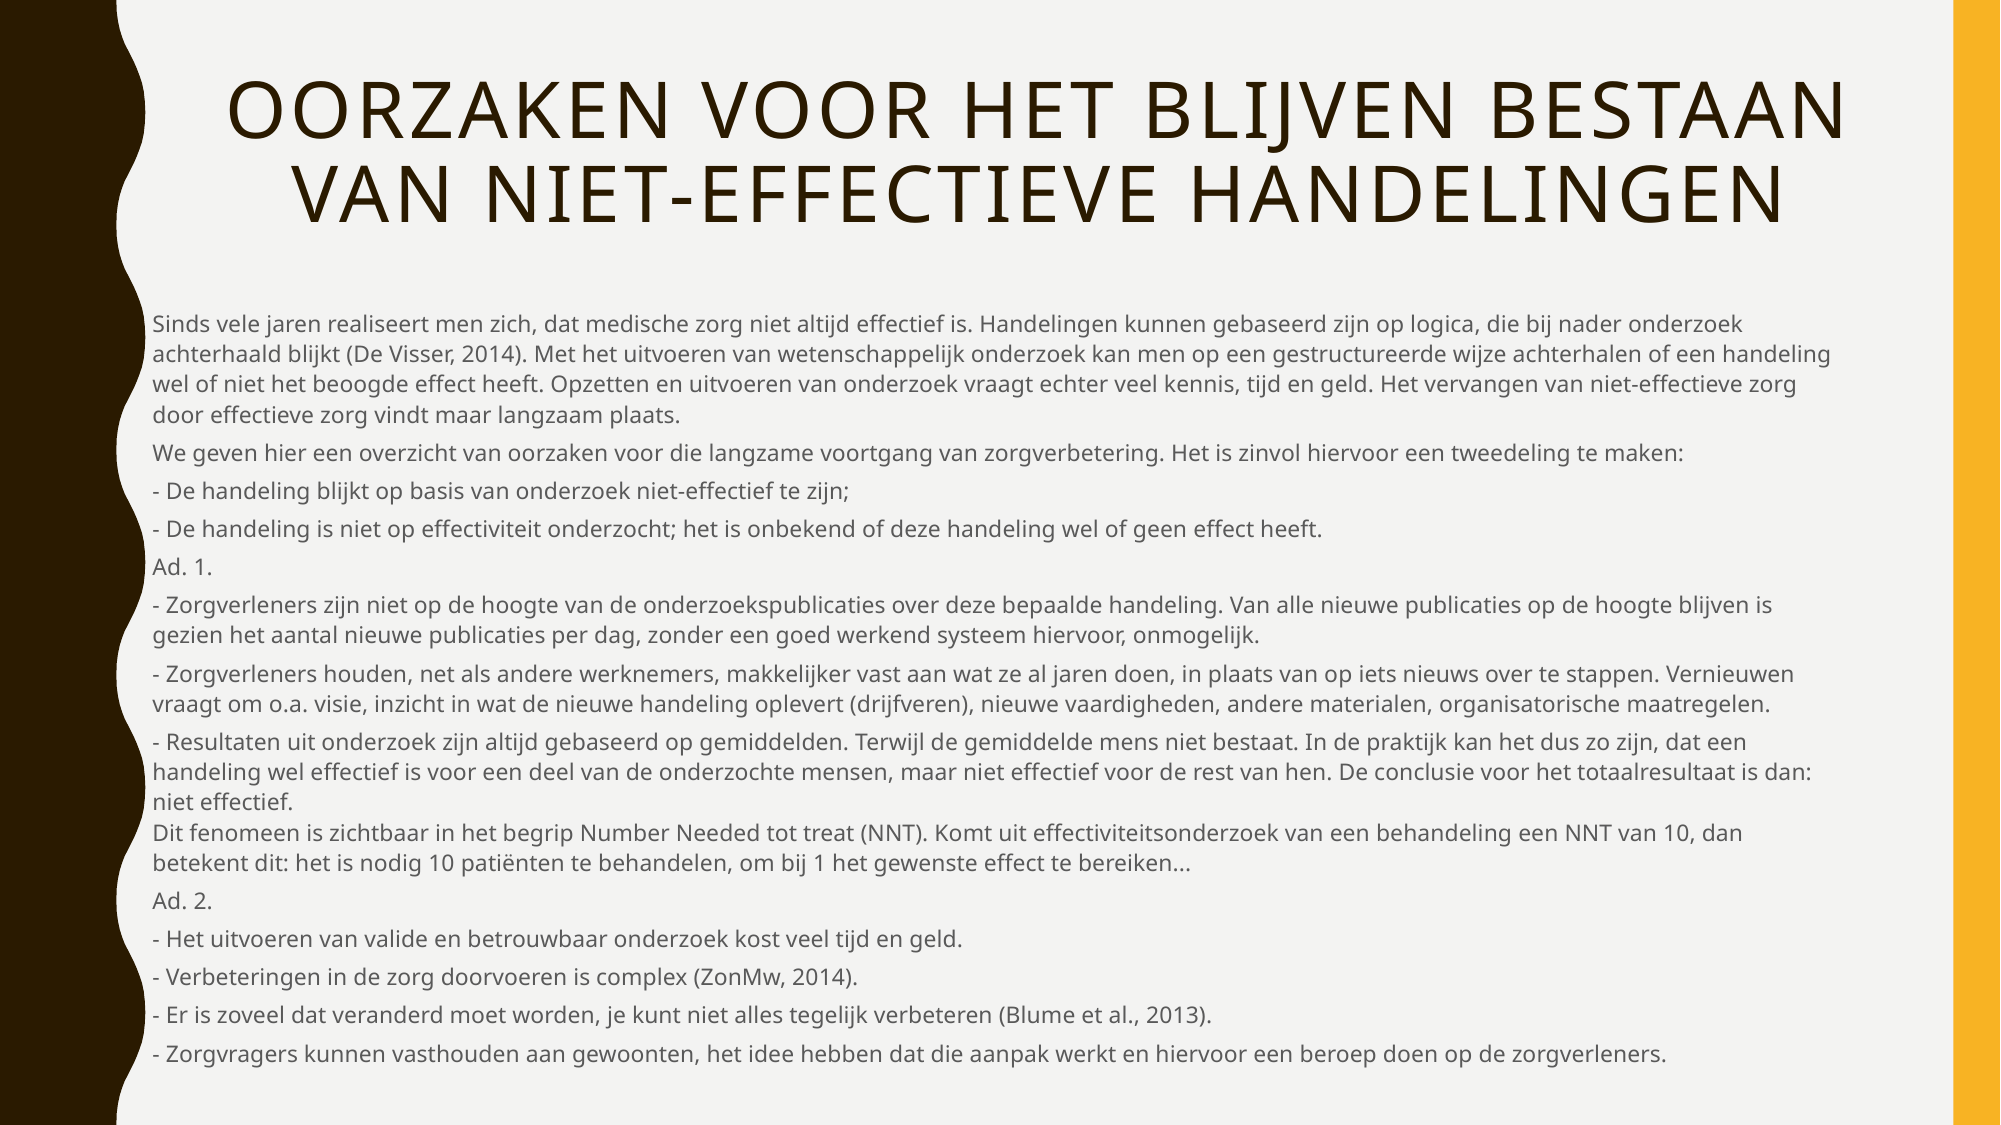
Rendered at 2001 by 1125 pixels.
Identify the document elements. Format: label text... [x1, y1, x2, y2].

list Sinds vele jaren realiseert men zich, dat medische zorg niet altijd effectief is. Handelingen kunnen gebaseerd zijn op logica, die bij nader onderzoek achterhaald blijkt (De Visser, 2014). Met het uitvoeren van wetenschappelijk onderzoek kan men op een gestructureerde wijze achterhalen of een handeling wel of niet het beoogde effect heeft. Opzetten en uitvoeren van onderzoek vraagt echter veel kennis, tijd en geld. Het vervangen van niet-effectieve zorg door effectieve zorg vindt maar langzaam plaats. We geven hier een overzicht van oorzaken voor die langzame voortgang van zorgverbetering. Het is zinvol hiervoor een tweedeling te maken: - De handeling blijkt op basis van onderzoek niet-effectief te zijn; - De handeling is niet op effectiviteit onderzocht; het is onbekend of deze handeling wel of geen effect heeft. Ad. 1. - Zorgverleners zijn niet op de hoogte van de onderzoekspublicaties over deze bepaalde handeling. Van alle nieuwe publicaties op de hoogte blijven is gezien het aantal nieuwe publicaties per dag, zonder een goed werkend systeem hiervoor, onmogelijk. - Zorgverleners houden, net als andere werknemers, makkelijker vast aan wat ze al jaren doen, in plaats van op iets nieuws over te stappen. Vernieuwen vraagt om o.a. visie, inzicht in wat de nieuwe handeling oplevert (drijfveren), nieuwe vaardigheden, andere materialen, organisatorische maatregelen. - Resultaten uit onderzoek zijn altijd gebaseerd op gemiddelden. Terwijl de gemiddelde mens niet bestaat. In de praktijk kan het dus zo zijn, dat een handeling wel effectief is voor een deel van de onderzochte mensen, maar niet effectief voor de rest van hen. De conclusie voor het totaalresultaat is dan: niet effectief. Dit fenomeen is zichtbaar in het begrip Number Needed tot treat (NNT). Komt uit effectiviteitsonderzoek van een behandeling een NNT van 10, dan betekent dit: het is nodig 10 patiënten te behandelen, om bij 1 het gewenste effect te bereiken... Ad. 2. - Het uitvoeren van valide en betrouwbaar onderzoek kost veel tijd en geld. - Verbeteringen in de zorg doorvoeren is complex (ZonMw, 2014). - Er is zoveel dat veranderd moet worden, je kunt niet alles tegelijk verbeteren (Blume et al., 2013). - Zorgvragers kunnen vasthouden aan gewoonten, het idee hebben dat die aanpak werkt en hiervoor een beroep doen op de zorgverleners. [137, 299, 1863, 1084]
title Oorzaken voor het blijven bestaan van niet-effectieve handelingen [205, 62, 1875, 308]
